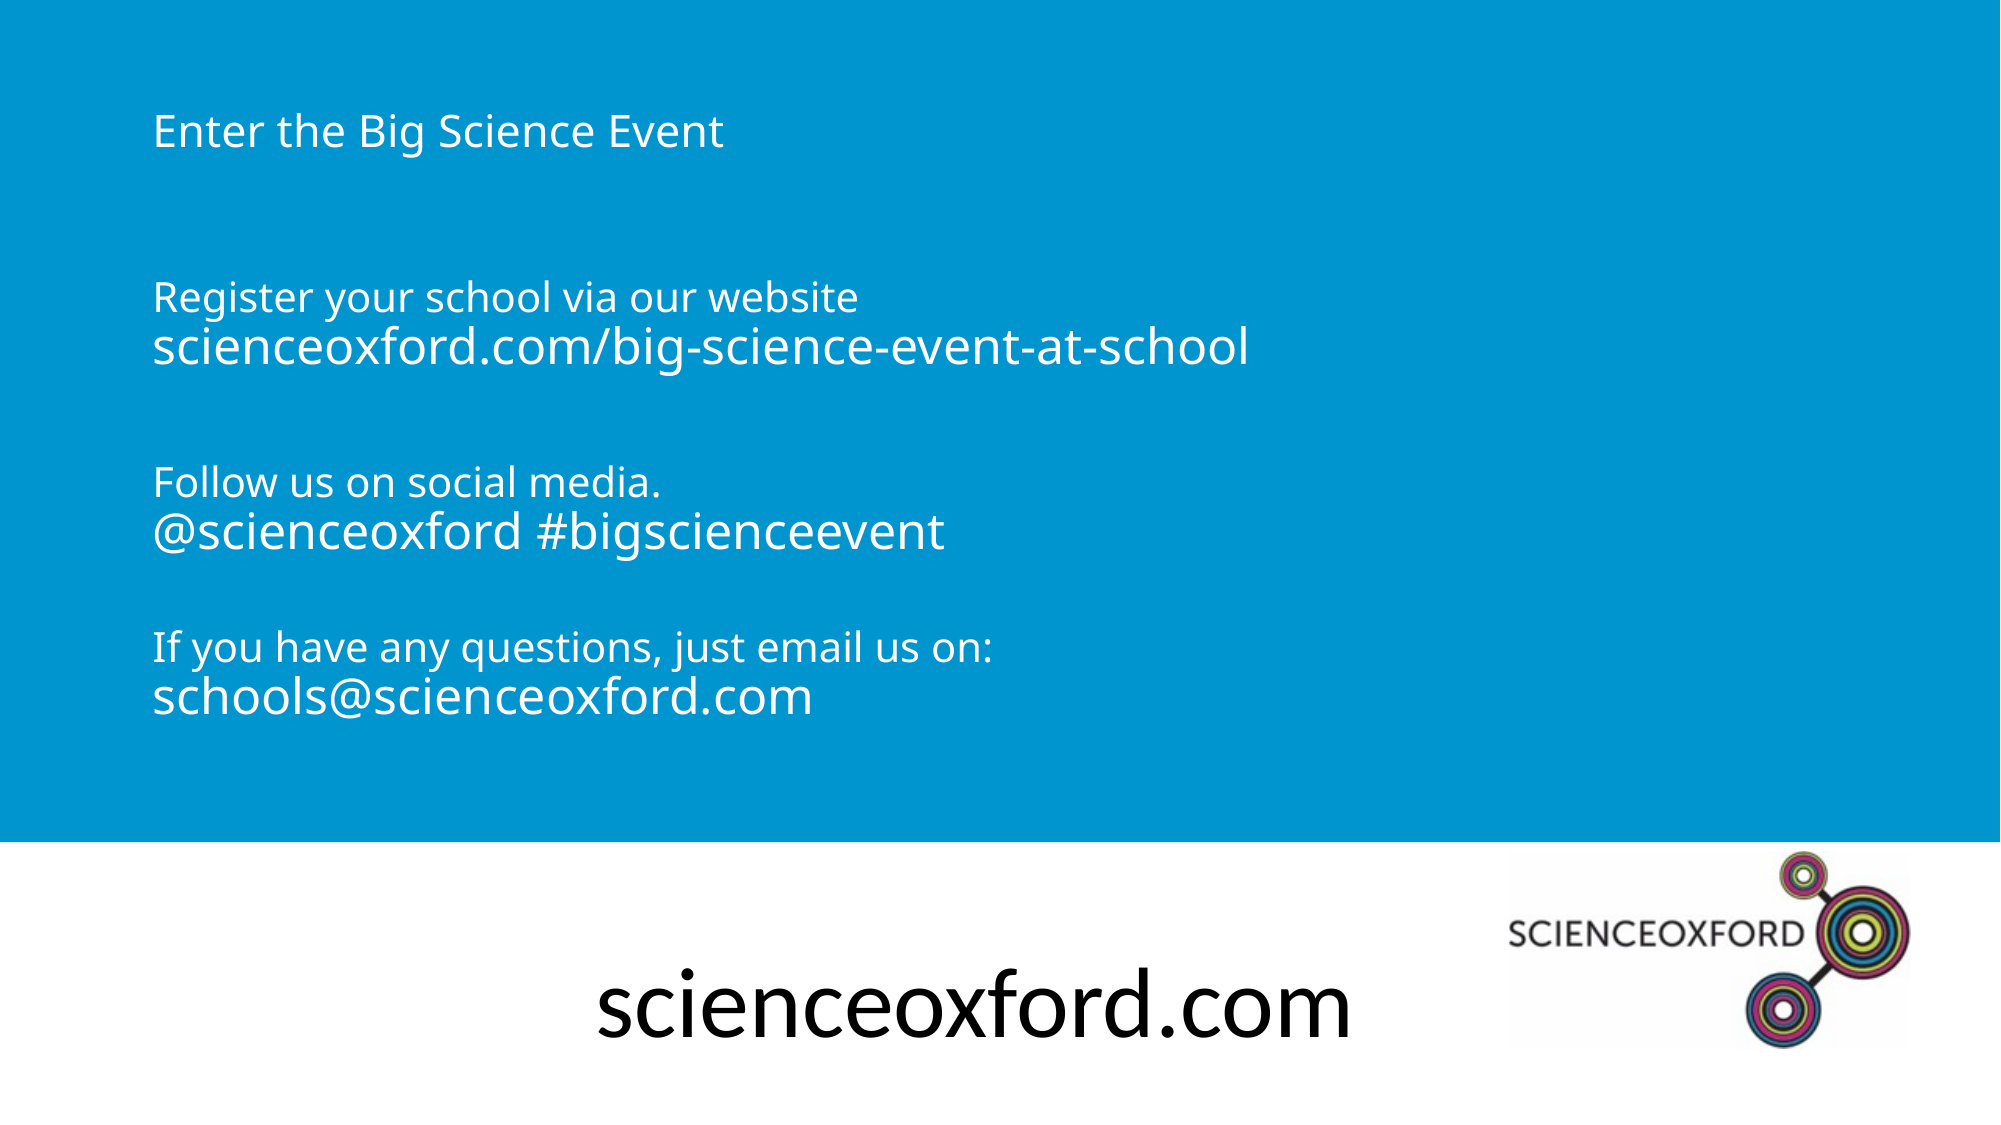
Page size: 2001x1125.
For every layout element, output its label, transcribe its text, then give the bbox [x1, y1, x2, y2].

text_box [0, 0, 2000, 843]
list Register your school via our website scienceoxford.com/big-science-event-at-school Follow us on social media. @scienceoxford #bigscienceevent If you have any questions, just email us on: schools@scienceoxford.com [137, 268, 1473, 817]
picture [1509, 851, 1911, 1049]
title Enter the Big Science Event [137, 2, 2000, 269]
text_box scienceoxford.com [580, 930, 1459, 1065]
